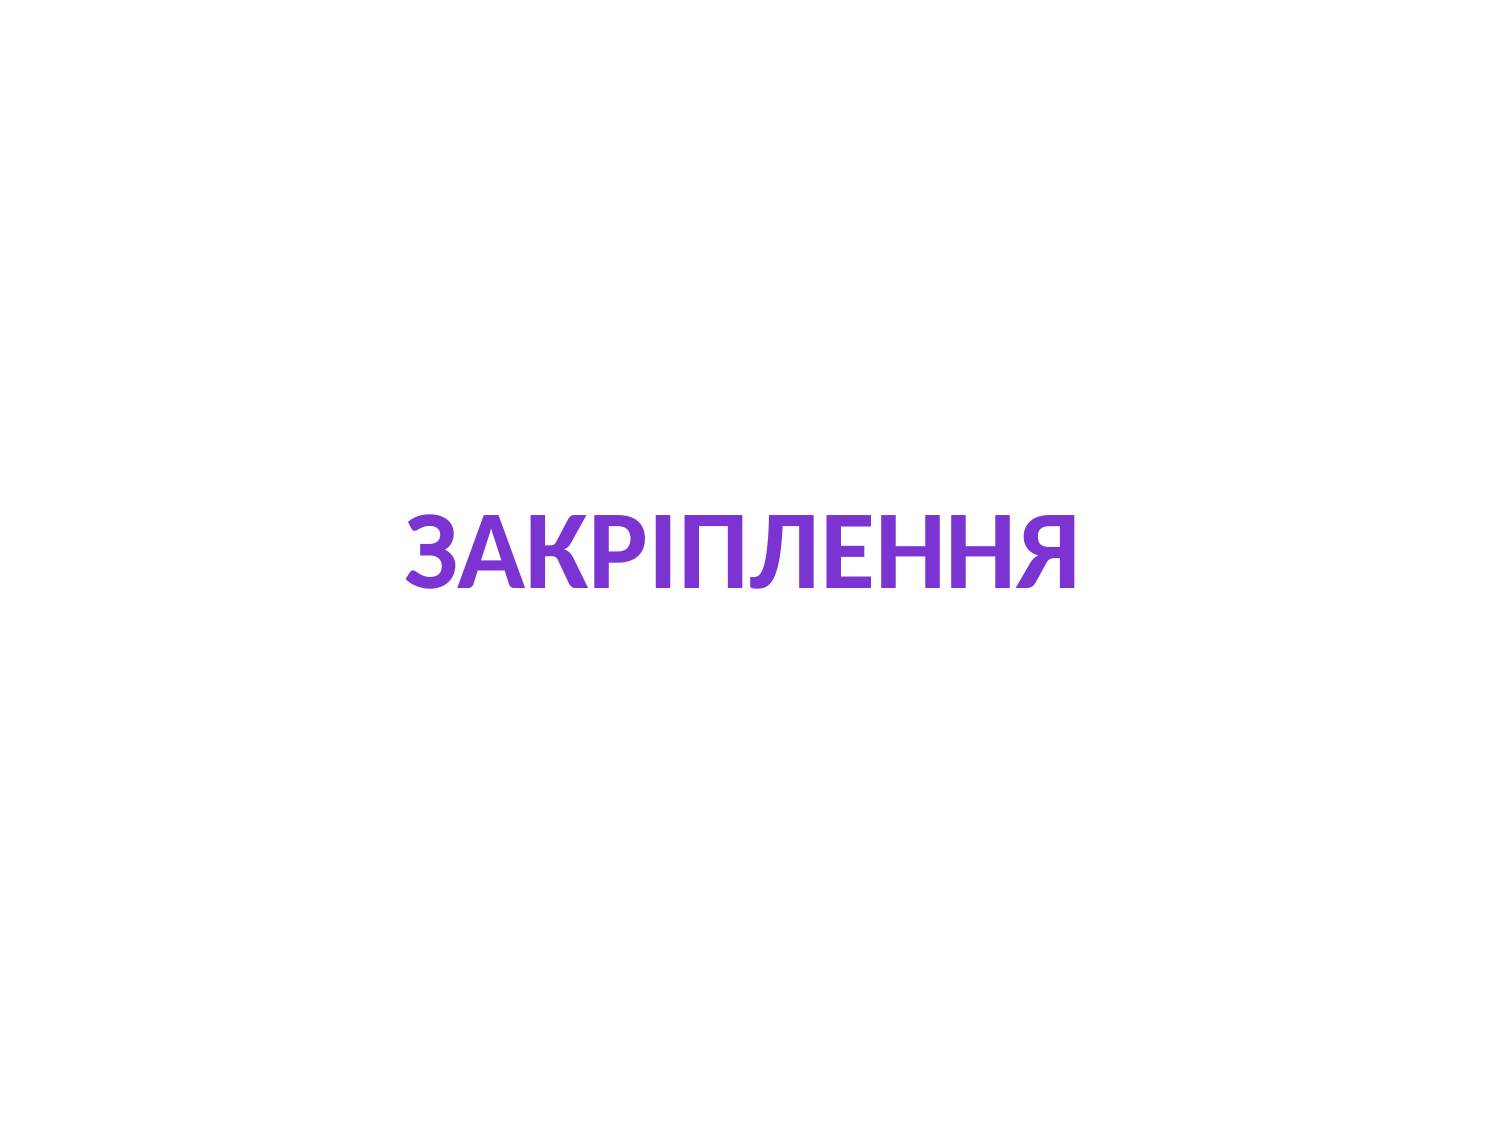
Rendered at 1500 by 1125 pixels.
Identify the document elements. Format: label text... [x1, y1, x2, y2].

text_box закріплення [234, 468, 1278, 619]
